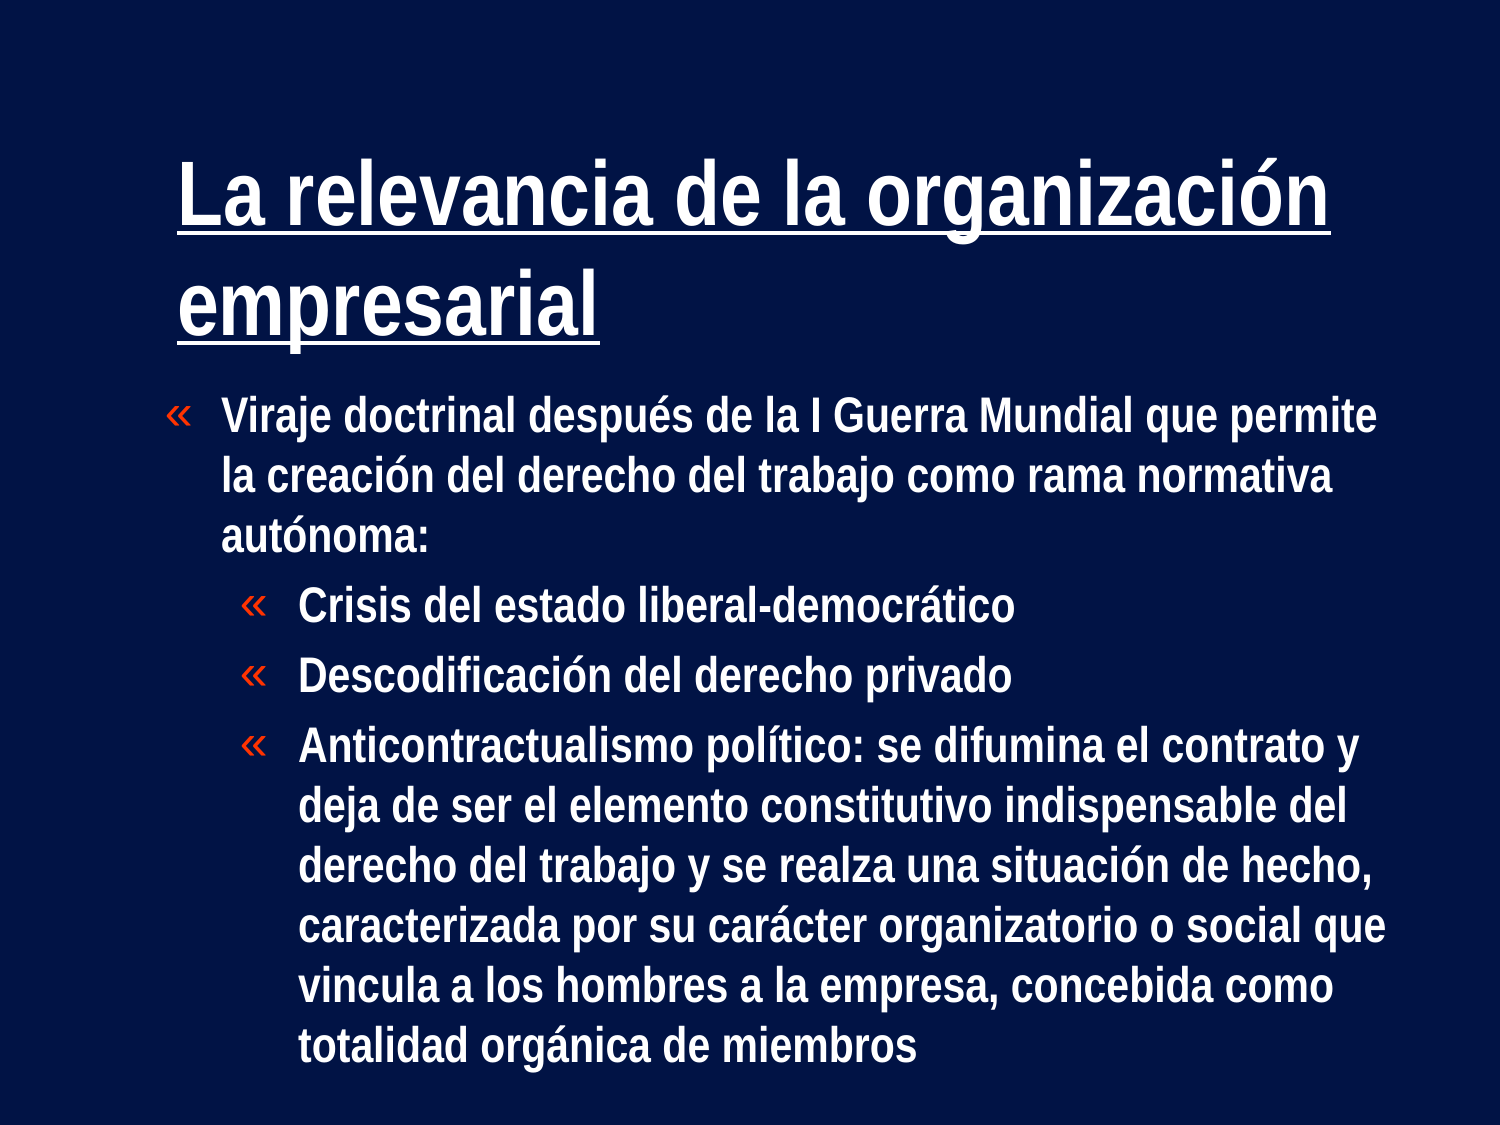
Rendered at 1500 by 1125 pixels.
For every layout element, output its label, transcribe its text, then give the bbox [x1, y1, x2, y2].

title La relevancia de la organización empresarial [162, 149, 1388, 338]
list Viraje doctrinal después de la I Guerra Mundial que permite la creación del derecho del trabajo como rama normativa autónoma: Crisis del estado liberal-democrático Descodificación del derecho privado Anticontractualismo político: se difumina el contrato y deja de ser el elemento constitutivo indispensable del derecho del trabajo y se realza una situación de hecho, caracterizada por su carácter organizatorio o social que vincula a los hombres a la empresa, concebida como totalidad orgánica de miembros [150, 375, 1431, 1075]
